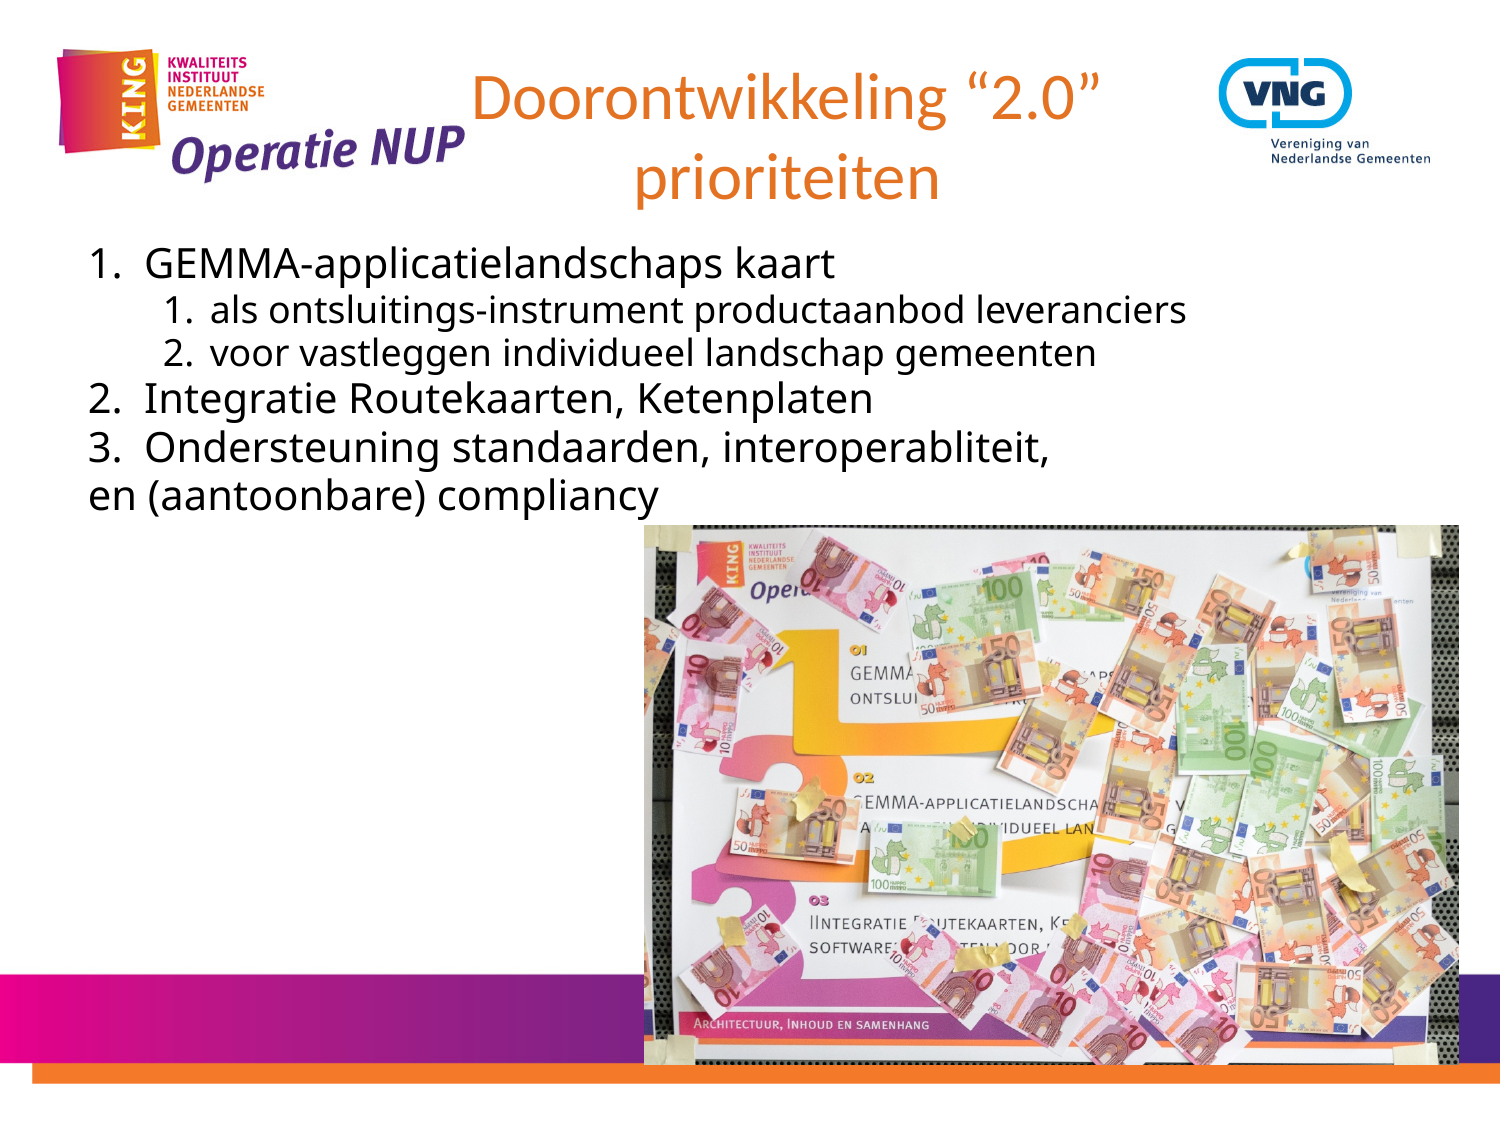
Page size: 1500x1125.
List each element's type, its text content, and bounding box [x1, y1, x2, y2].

title Doorontwikkeling “2.0” prioriteiten [75, 45, 1500, 233]
picture [0, 0, 1500, 1125]
list GEMMA-applicatielandschaps kaart als ontsluitings-instrument productaanbod leveranciers voor vastleggen individueel landschap gemeenten Integratie Routekaarten, Ketenplaten Ondersteuning standaarden, interoperabliteit, en (aantoonbare) compliancy [72, 239, 1461, 982]
